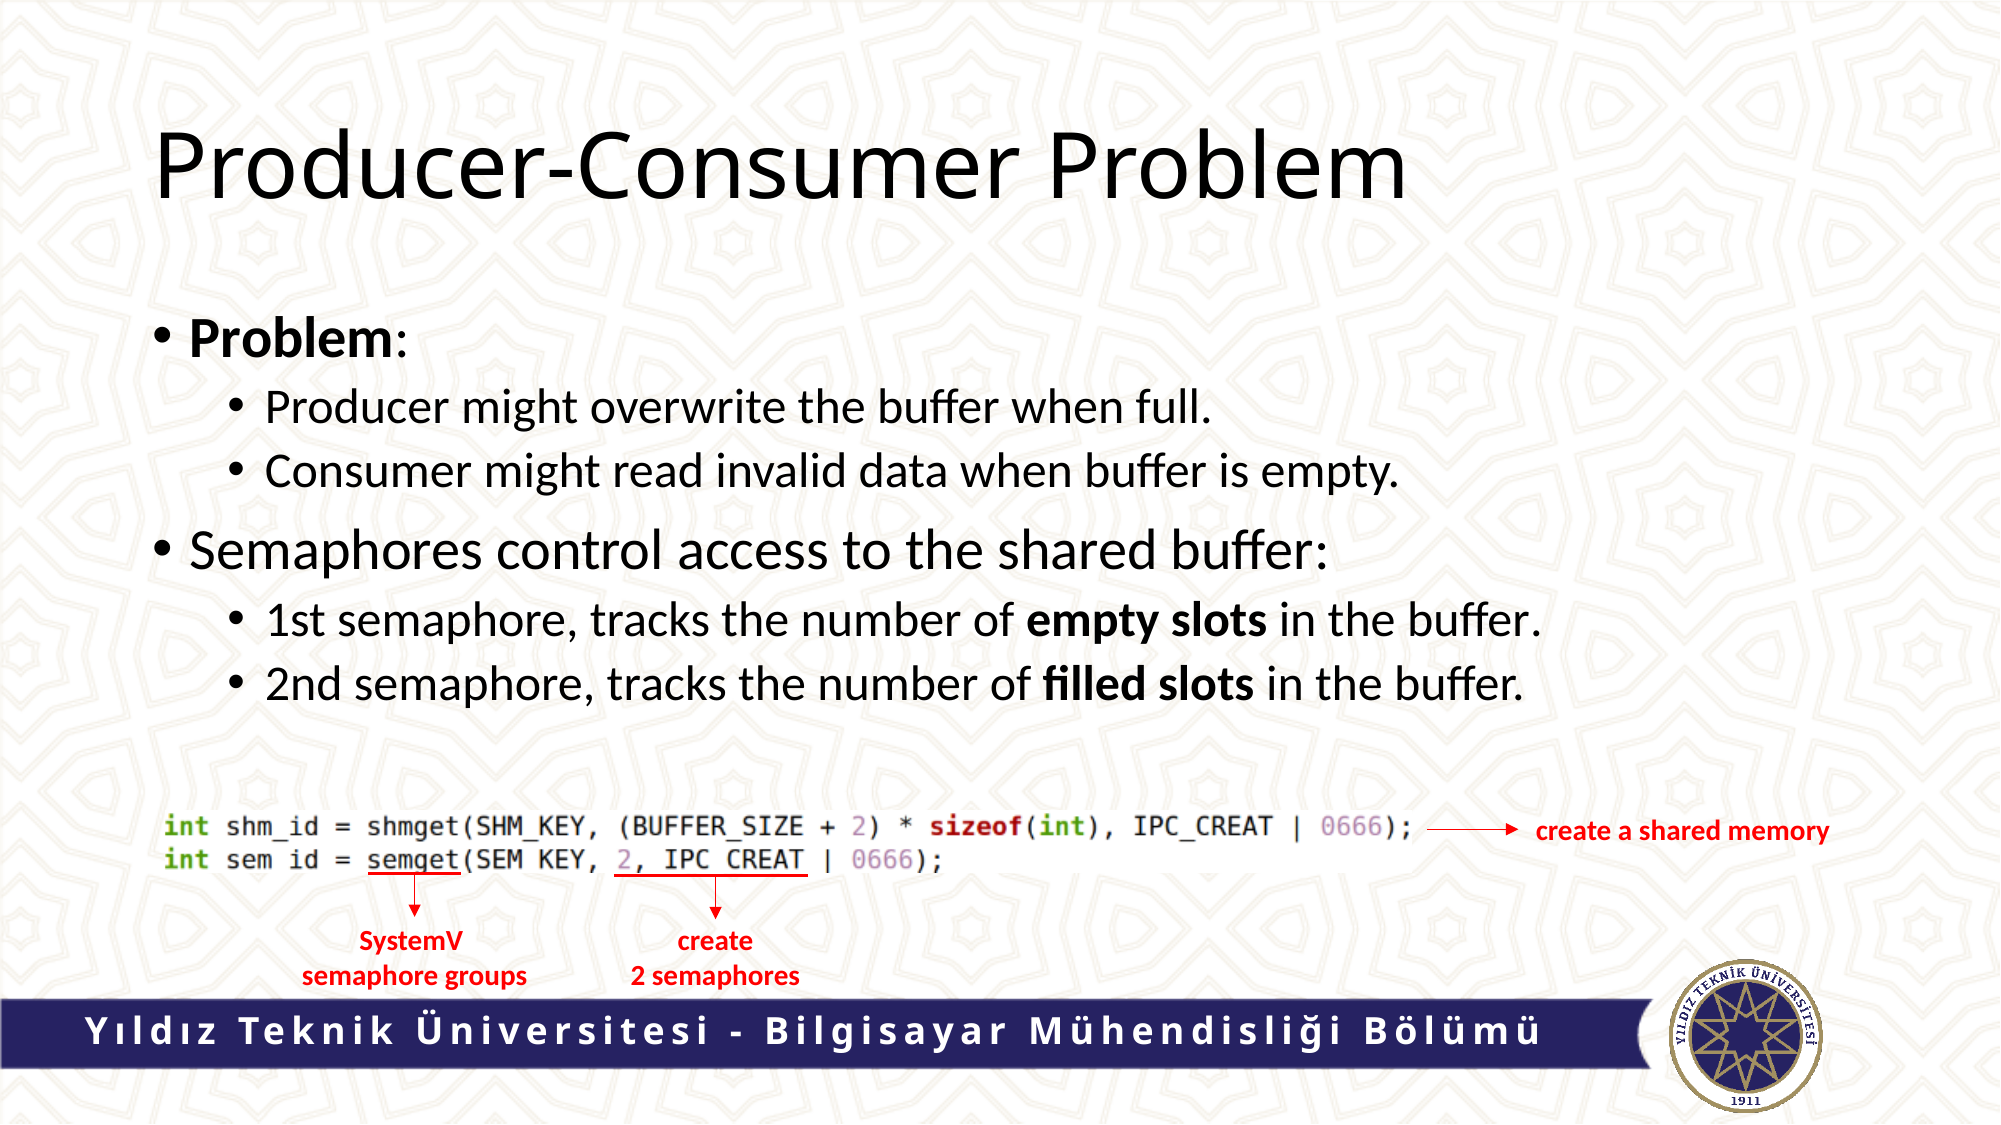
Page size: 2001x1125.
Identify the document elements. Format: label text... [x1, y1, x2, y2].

title Producer-Consumer Problem [137, 59, 1863, 278]
picture [0, 0, 2000, 1125]
text_box SystemV semaphore groups [286, 913, 543, 999]
list Problem: Producer might overwrite the buffer when full. Consumer might read invalid data when buffer is empty. Semaphores control access to the shared buffer: 1st semaphore, tracks the number of empty slots in the buffer. 2nd semaphore, tracks the number of filled slots in the buffer. [137, 299, 1816, 1014]
footer Yıldız Teknik Üniversitesi - Bilgisayar Mühendisliği Bölümü [0, 997, 1628, 1069]
text_box create a shared memory [1493, 803, 1873, 854]
picture [164, 810, 1412, 873]
text_box create 2 semaphores [615, 913, 816, 999]
